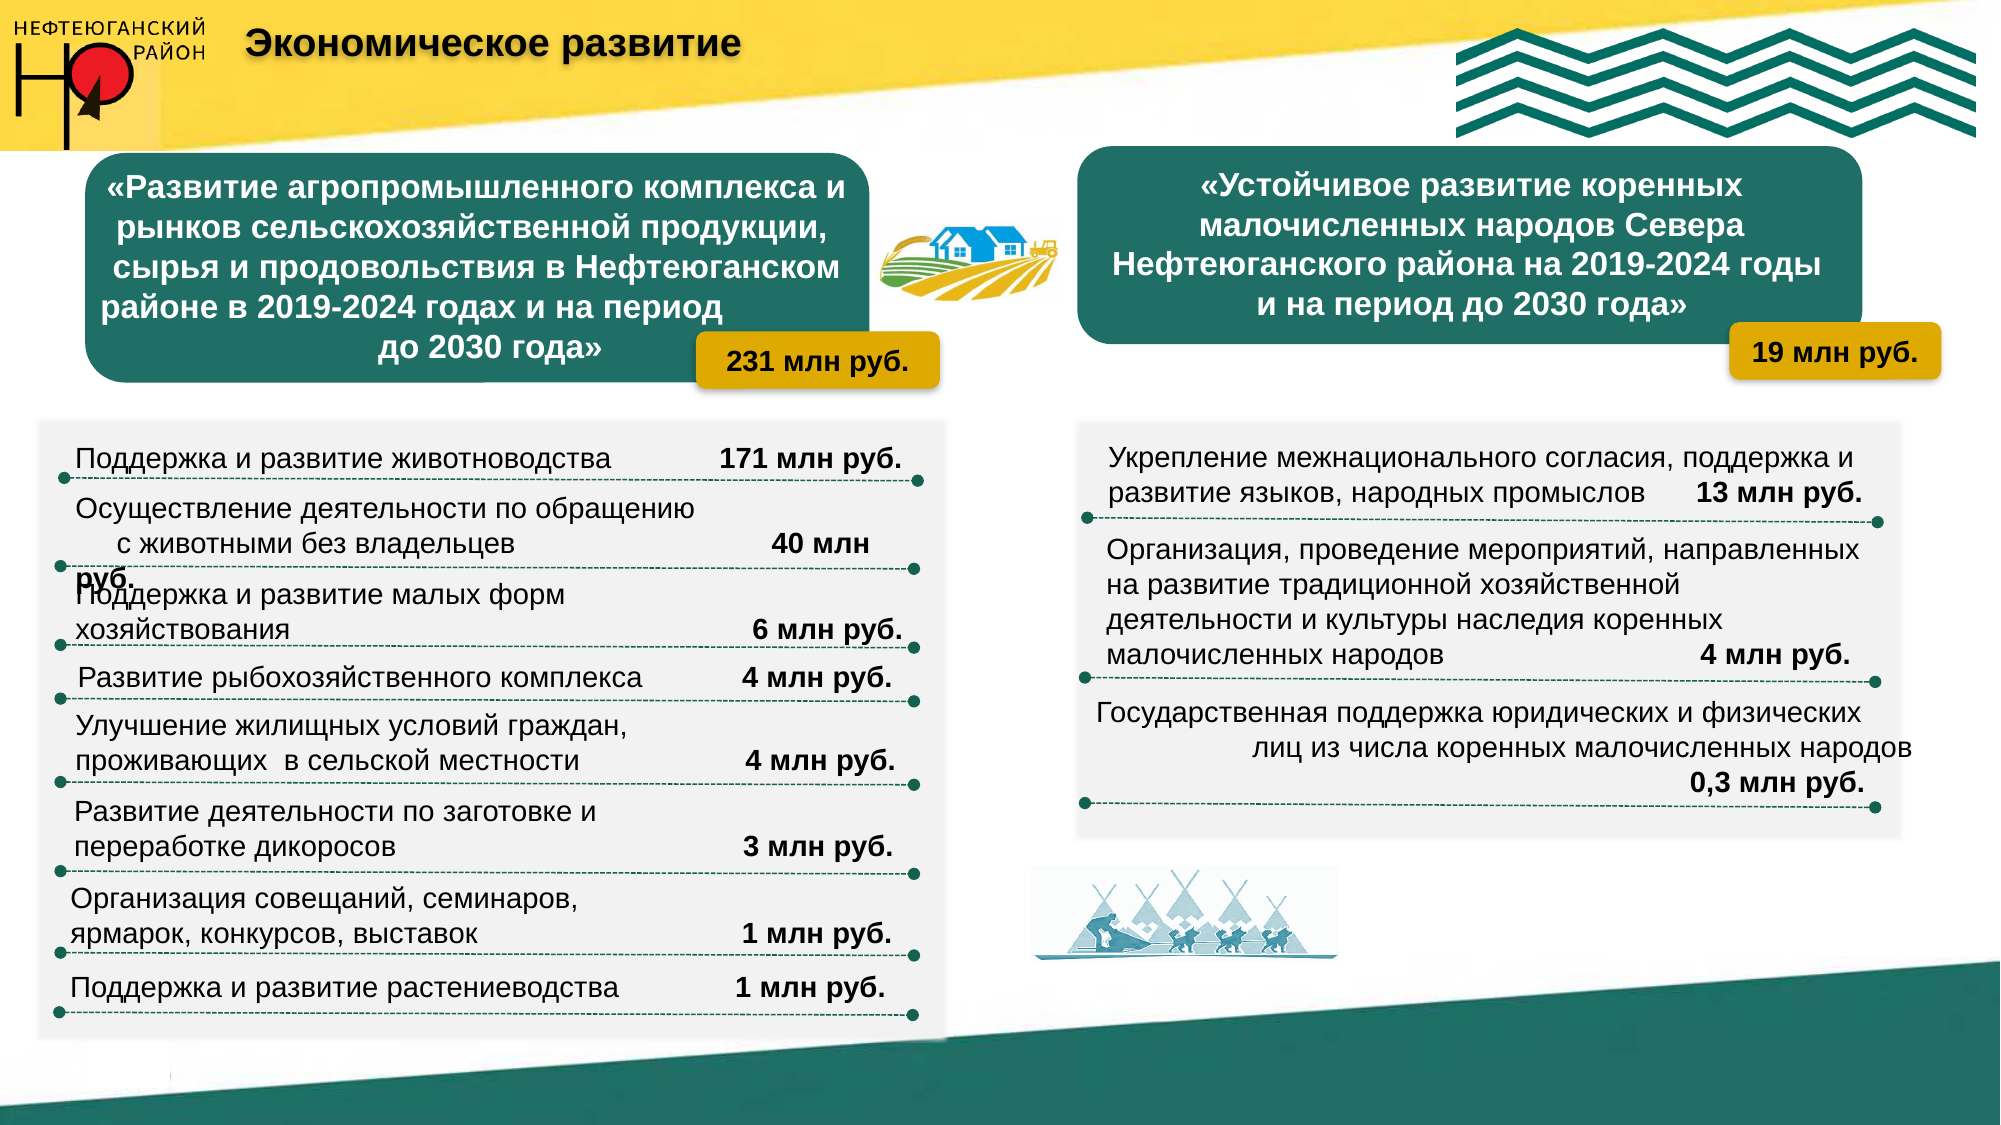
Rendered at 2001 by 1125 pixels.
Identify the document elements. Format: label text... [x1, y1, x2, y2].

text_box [60, 698, 915, 702]
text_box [60, 644, 915, 648]
text_box Развитие деятельности по заготовке и переработке дикоросов 3 млн руб. [59, 791, 918, 868]
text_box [60, 781, 915, 785]
picture [941, 215, 1060, 305]
text_box Поддержка и развитие животноводства 171 млн руб. [60, 431, 918, 479]
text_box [84, 154, 941, 390]
table_cell 1 314,2 [57, 1014, 913, 1022]
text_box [60, 565, 915, 569]
picture [0, 0, 2000, 152]
table_cell 1 314,2 [59, 874, 914, 880]
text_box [1071, 416, 1952, 844]
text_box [1079, 148, 1942, 381]
text_box [40, 422, 944, 868]
table_cell Валовый сбор овощей открытого грунта [62, 481, 917, 487]
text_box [60, 870, 915, 875]
picture [941, 231, 951, 244]
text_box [0, 869, 2000, 1125]
table_cell 1 314,2 [59, 956, 914, 961]
text_box Поддержка и развитие малых форм хозяйствования 6 млн руб. [60, 568, 940, 653]
picture [1031, 865, 1339, 962]
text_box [59, 1011, 913, 1016]
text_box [63, 477, 918, 481]
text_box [60, 952, 915, 956]
text_box Улучшение жилищных условий граждан, проживающих в сельской местности 4 млн руб. [60, 699, 930, 784]
text_box Осуществление деятельности по обращению с животными без владельцев 40 млн руб. [60, 481, 940, 568]
text_box Развитие рыбохозяйственного комплекса 4 млн руб. [62, 651, 932, 701]
